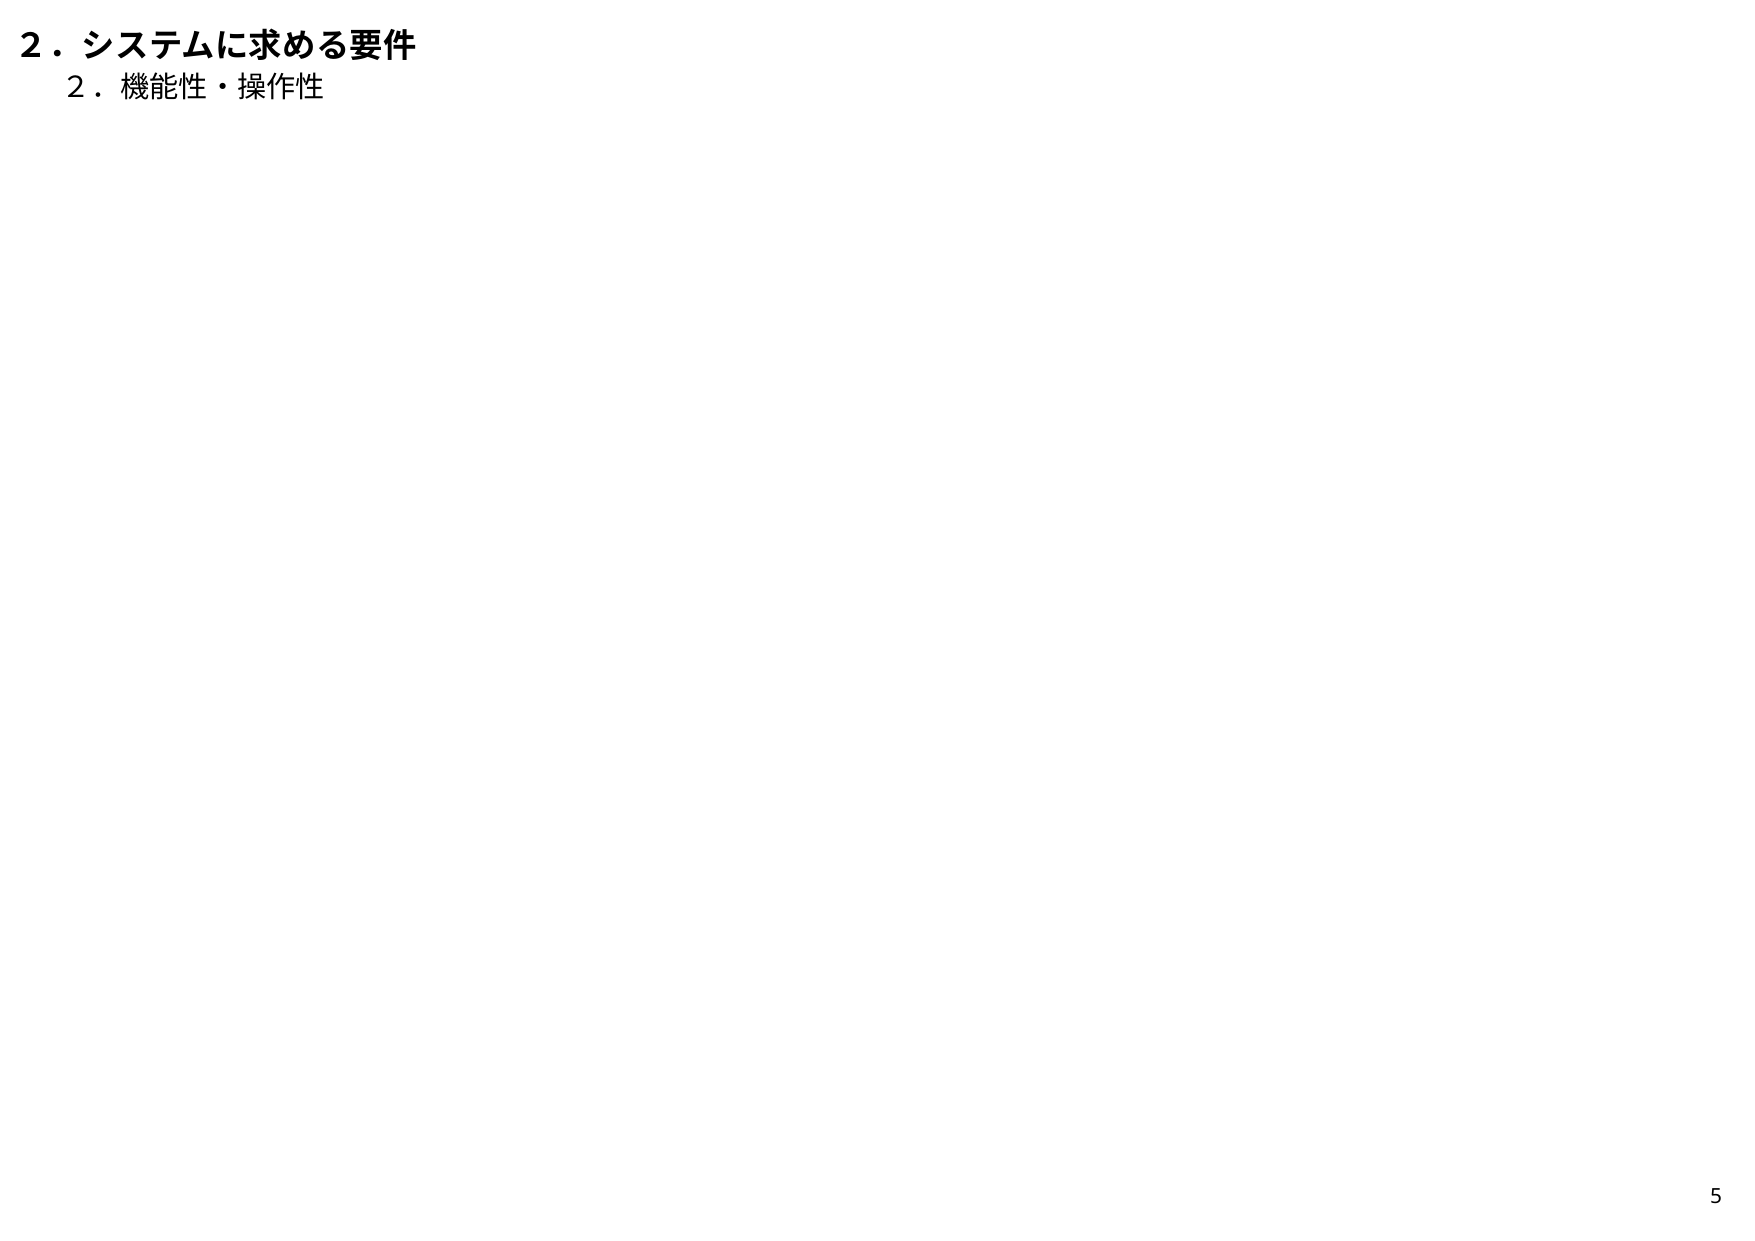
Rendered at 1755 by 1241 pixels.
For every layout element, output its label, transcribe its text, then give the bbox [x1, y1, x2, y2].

title ２．システムに求める要件 [14, 29, 1739, 66]
list ２．機能性・操作性 [61, 67, 1739, 104]
